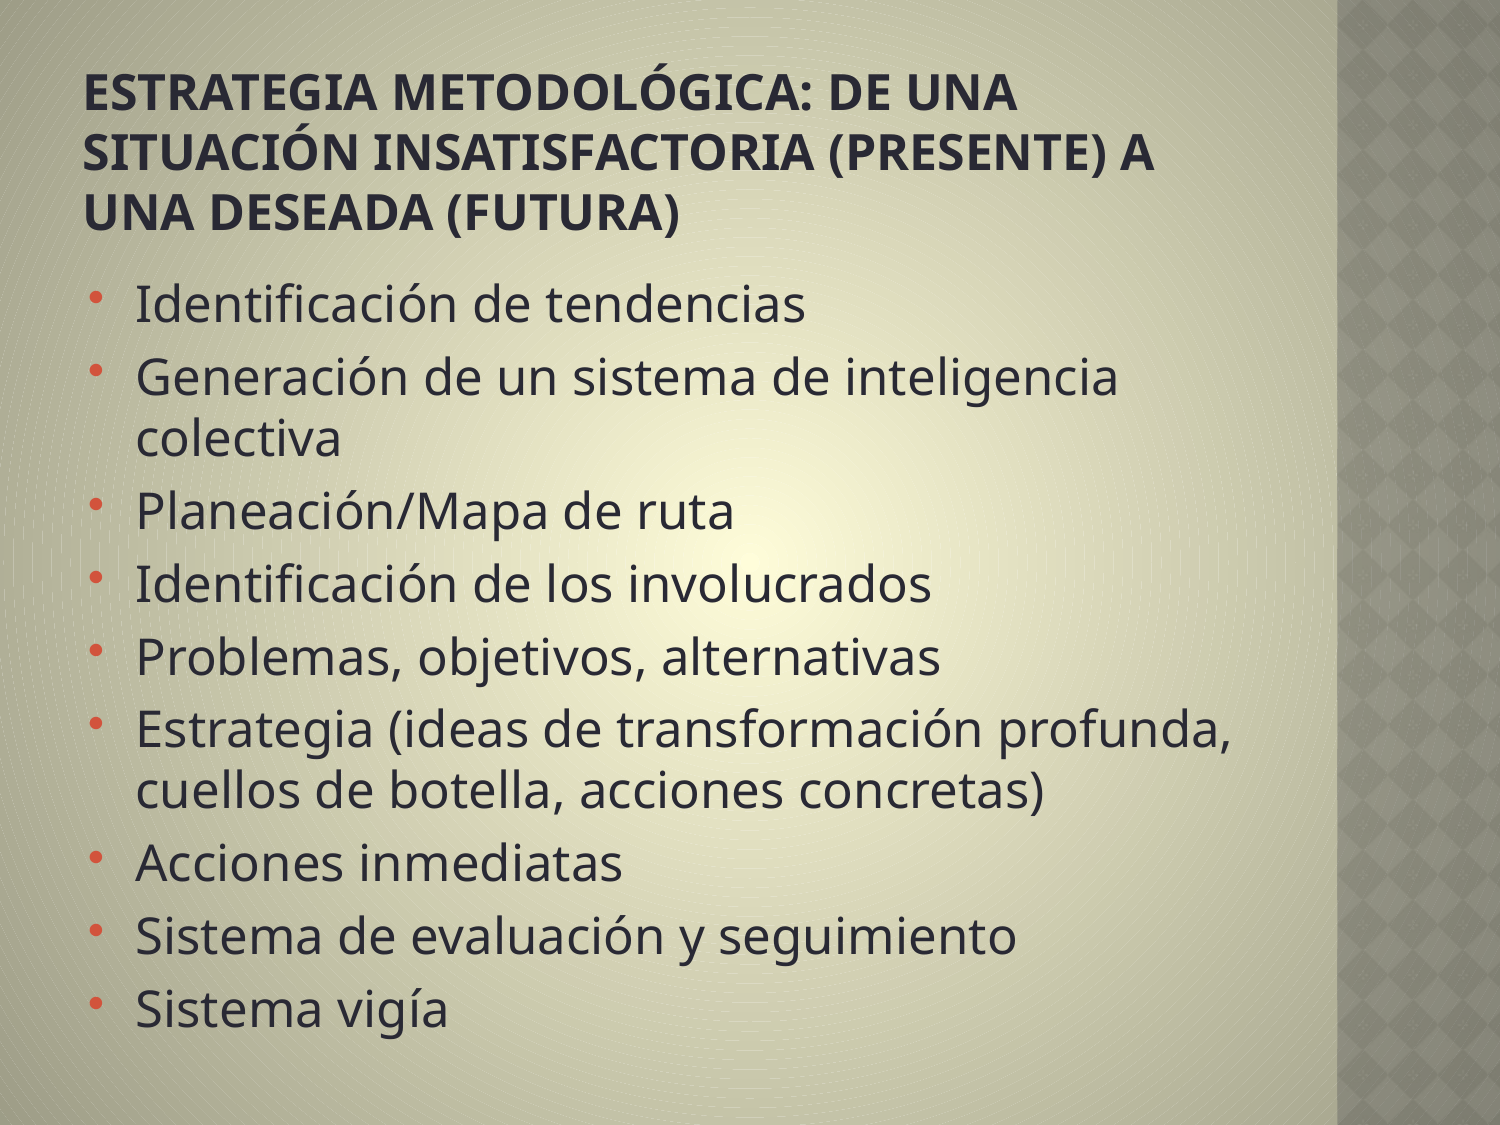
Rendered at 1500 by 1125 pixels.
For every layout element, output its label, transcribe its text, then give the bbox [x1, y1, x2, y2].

list Identificación de tendencias Generación de un sistema de inteligencia colectiva Planeación/Mapa de ruta Identificación de los involucrados Problemas, objetivos, alternativas Estrategia (ideas de transformación profunda, cuellos de botella, acciones concretas) Acciones inmediatas Sistema de evaluación y seguimiento Sistema vigía [75, 264, 1263, 1059]
title ESTRATEGIA METODOLÓGICA: DE UNA SITUACIÓN INSATISFACTORIA (PRESENTE) A UNA DESEADA (FUTURA) [75, 52, 1263, 240]
